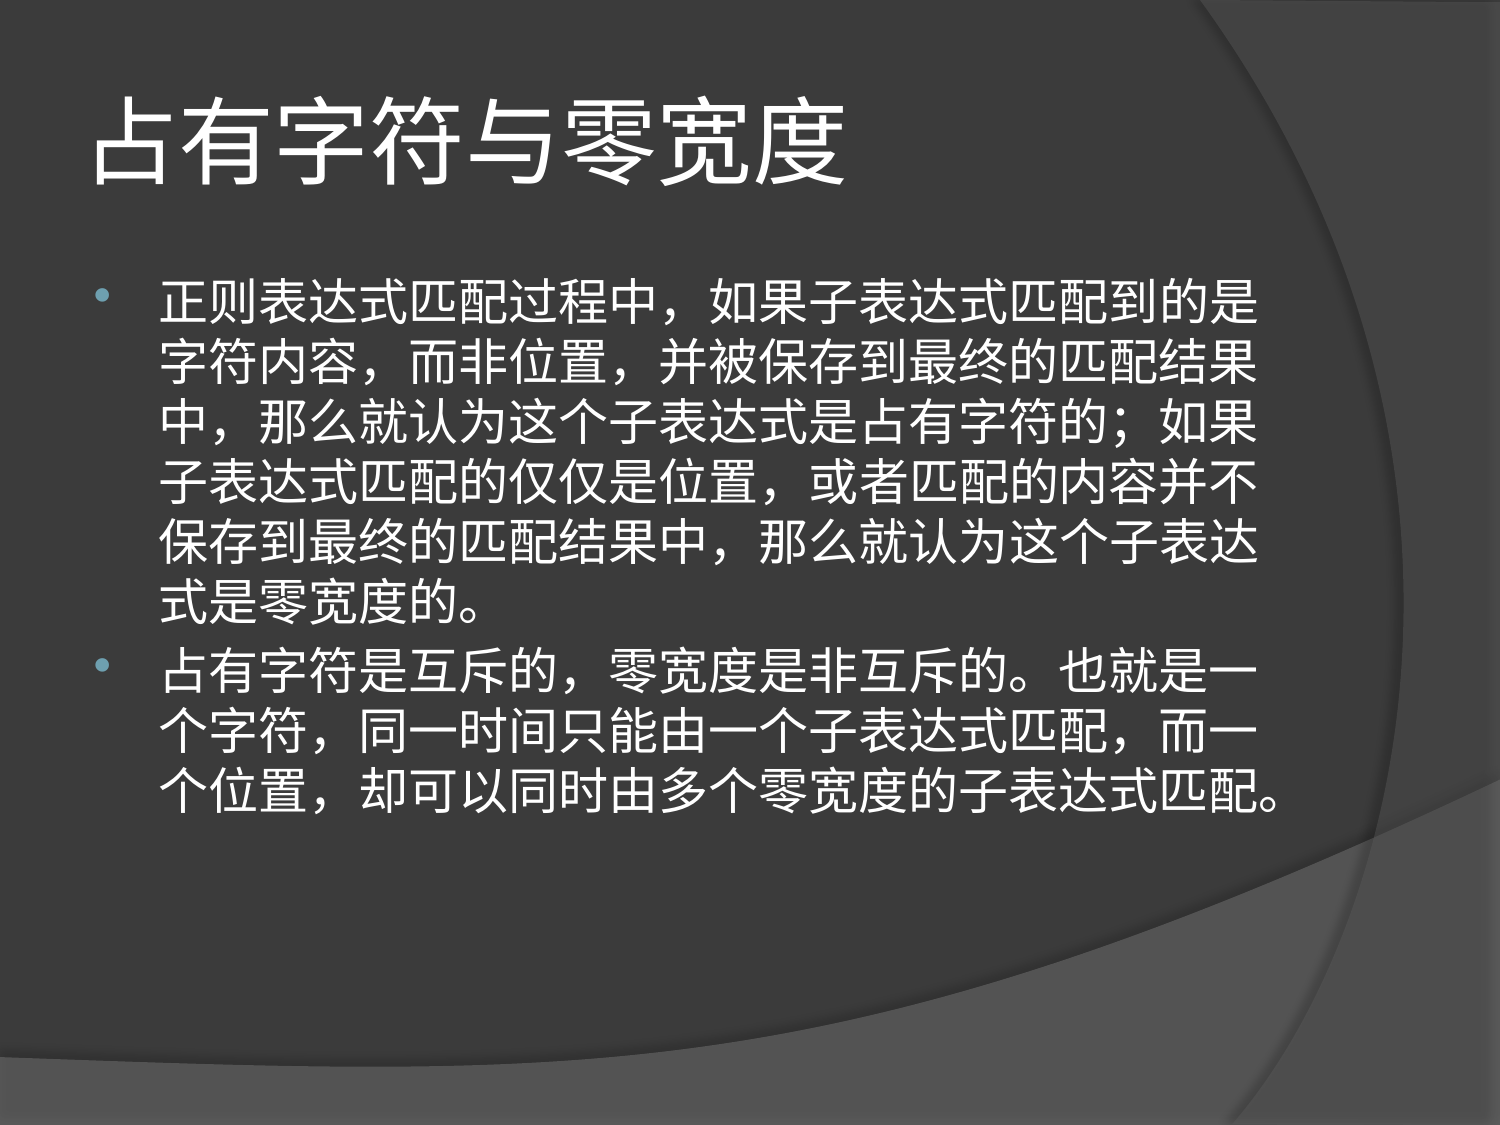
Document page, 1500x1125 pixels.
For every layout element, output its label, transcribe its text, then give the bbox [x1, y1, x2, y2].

title 占有字符与零宽度 [75, 45, 1300, 233]
list 正则表达式匹配过程中，如果子表达式匹配到的是字符内容，而非位置，并被保存到最终的匹配结果中，那么就认为这个子表达式是占有字符的；如果子表达式匹配的仅仅是位置，或者匹配的内容并不保存到最终的匹配结果中，那么就认为这个子表达式是零宽度的。 占有字符是互斥的，零宽度是非互斥的。也就是一个字符，同一时间只能由一个子表达式匹配，而一个位置，却可以同时由多个零宽度的子表达式匹配。 [75, 262, 1300, 1005]
